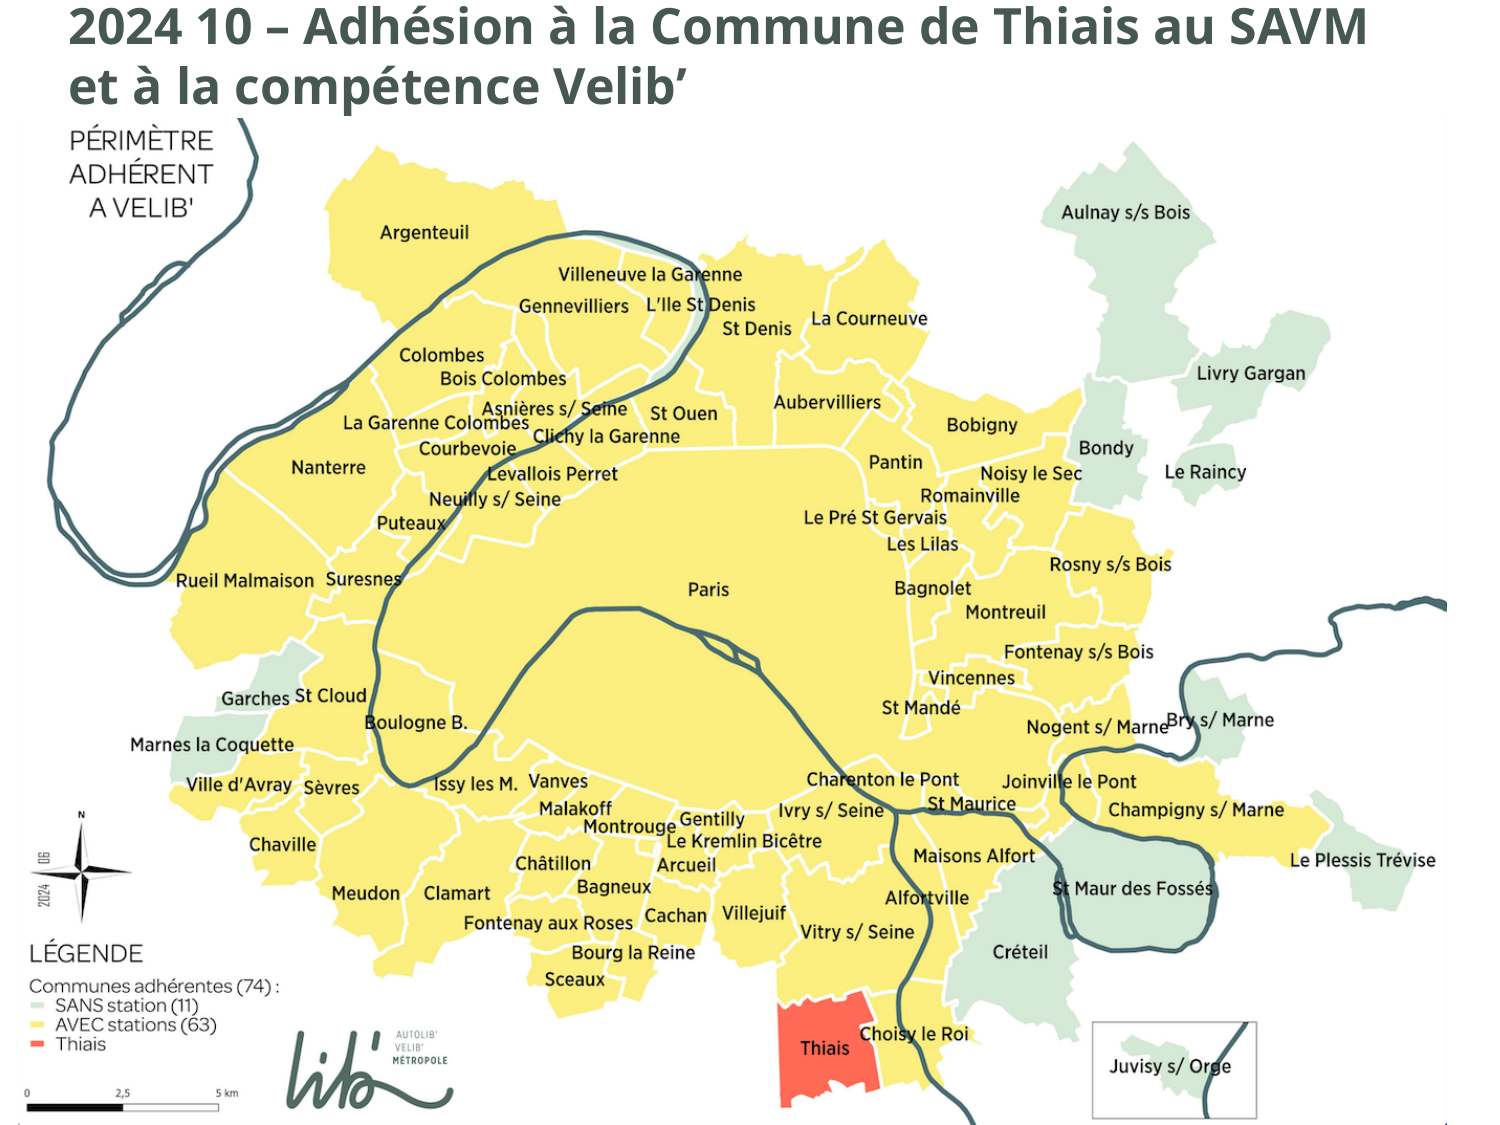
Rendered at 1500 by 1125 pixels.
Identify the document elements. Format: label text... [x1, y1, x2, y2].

text_box 2024 10 – Adhésion à la Commune de Thiais au SAVM et à la compétence Velib’ [53, 0, 1447, 118]
picture [18, 118, 1447, 1125]
